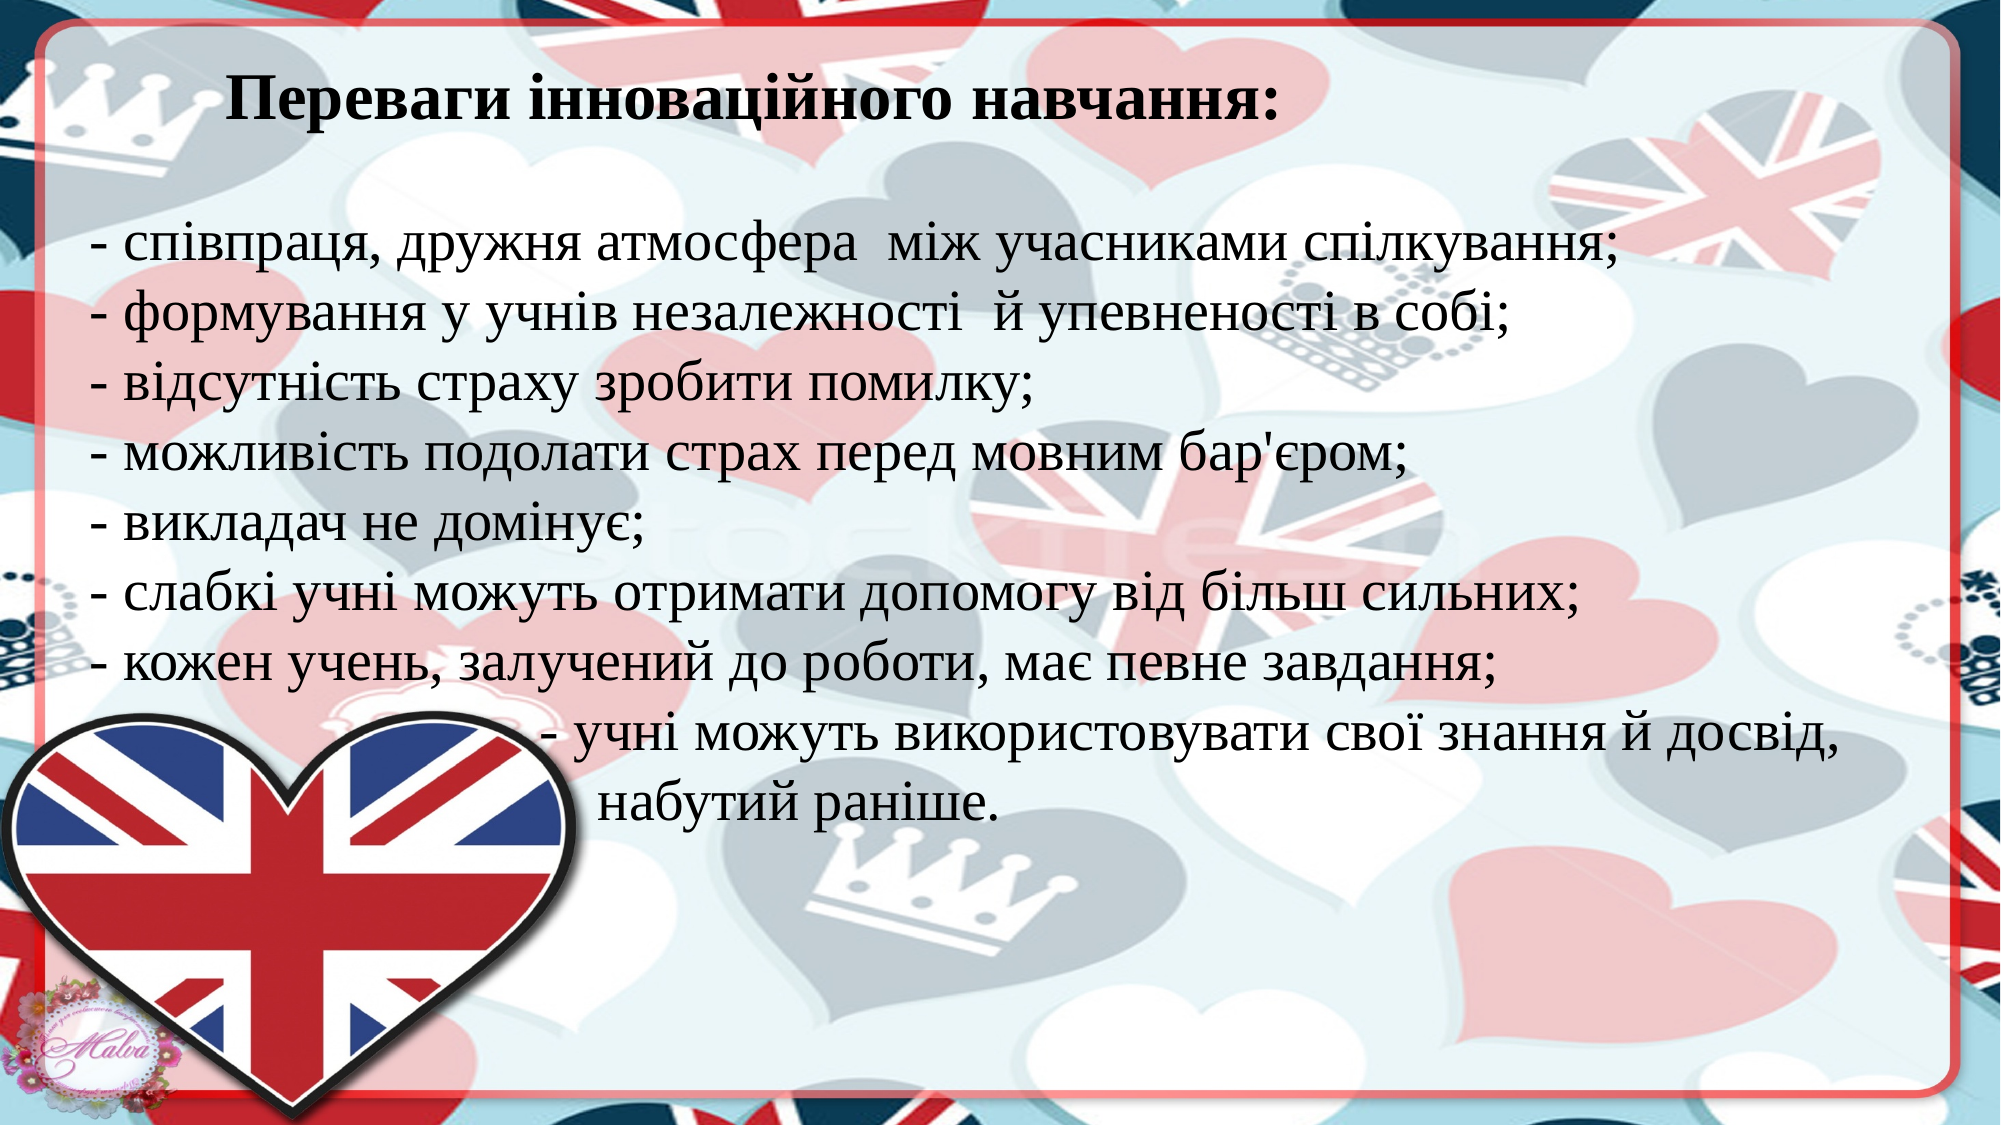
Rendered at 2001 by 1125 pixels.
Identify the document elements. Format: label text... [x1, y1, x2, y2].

title Переваги інноваційного навчання: - співпраця, дружня атмосфера між учасниками спілкування; - формування у учнів незалежності й упевненості в собі; - відсутність страху зробити помилку; - можливість подолати страх перед мовним бар'єром; - викладач не домінує; - слабкі учні можуть отримати допомогу від більш сильних; - кожен учень, залучений до роботи, має певне завдання; - учні можуть використовувати свої знання й досвід, набутий раніше. [60, 0, 1862, 910]
picture [35, 0, 60, 7]
picture [0, 0, 2001, 1125]
